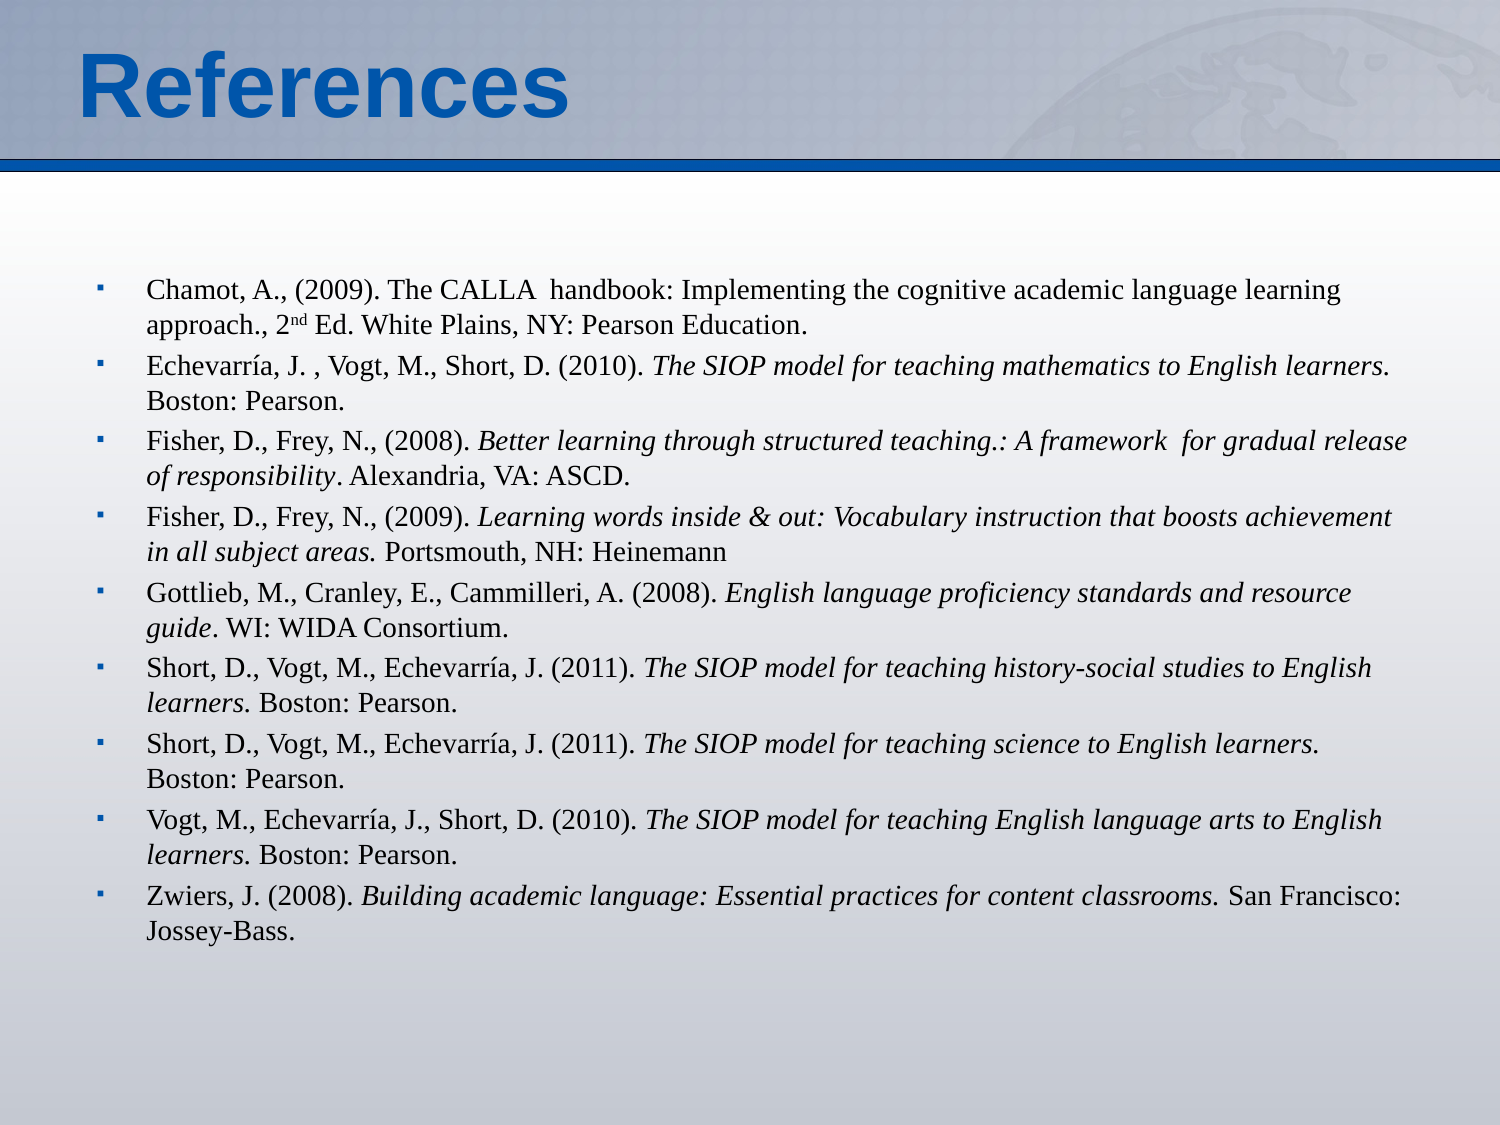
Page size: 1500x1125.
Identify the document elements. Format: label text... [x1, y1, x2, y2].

picture [0, 0, 1500, 1125]
list Chamot, A., (2009). The CALLA handbook: Implementing the cognitive academic language learning approach., 2nd Ed. White Plains, NY: Pearson Education. Echevarría, J. , Vogt, M., Short, D. (2010). The SIOP model for teaching mathematics to English learners. Boston: Pearson. Fisher, D., Frey, N., (2008). Better learning through structured teaching.: A framework for gradual release of responsibility. Alexandria, VA: ASCD. Fisher, D., Frey, N., (2009). Learning words inside & out: Vocabulary instruction that boosts achievement in all subject areas. Portsmouth, NH: Heinemann Gottlieb, M., Cranley, E., Cammilleri, A. (2008). English language proficiency standards and resource guide. WI: WIDA Consortium. Short, D., Vogt, M., Echevarría, J. (2011). The SIOP model for teaching history-social studies to English learners. Boston: Pearson. Short, D., Vogt, M., Echevarría, J. (2011). The SIOP model for teaching science to English learners. Boston: Pearson. Vogt, M., Echevarría, J., Short, D. (2010). The SIOP model for teaching English language arts to English learners. Boston: Pearson. Zwiers, J. (2008). Building academic language: Essential practices for content classrooms. San Francisco: Jossey-Bass. [74, 262, 1426, 1006]
title References [62, 0, 1413, 176]
